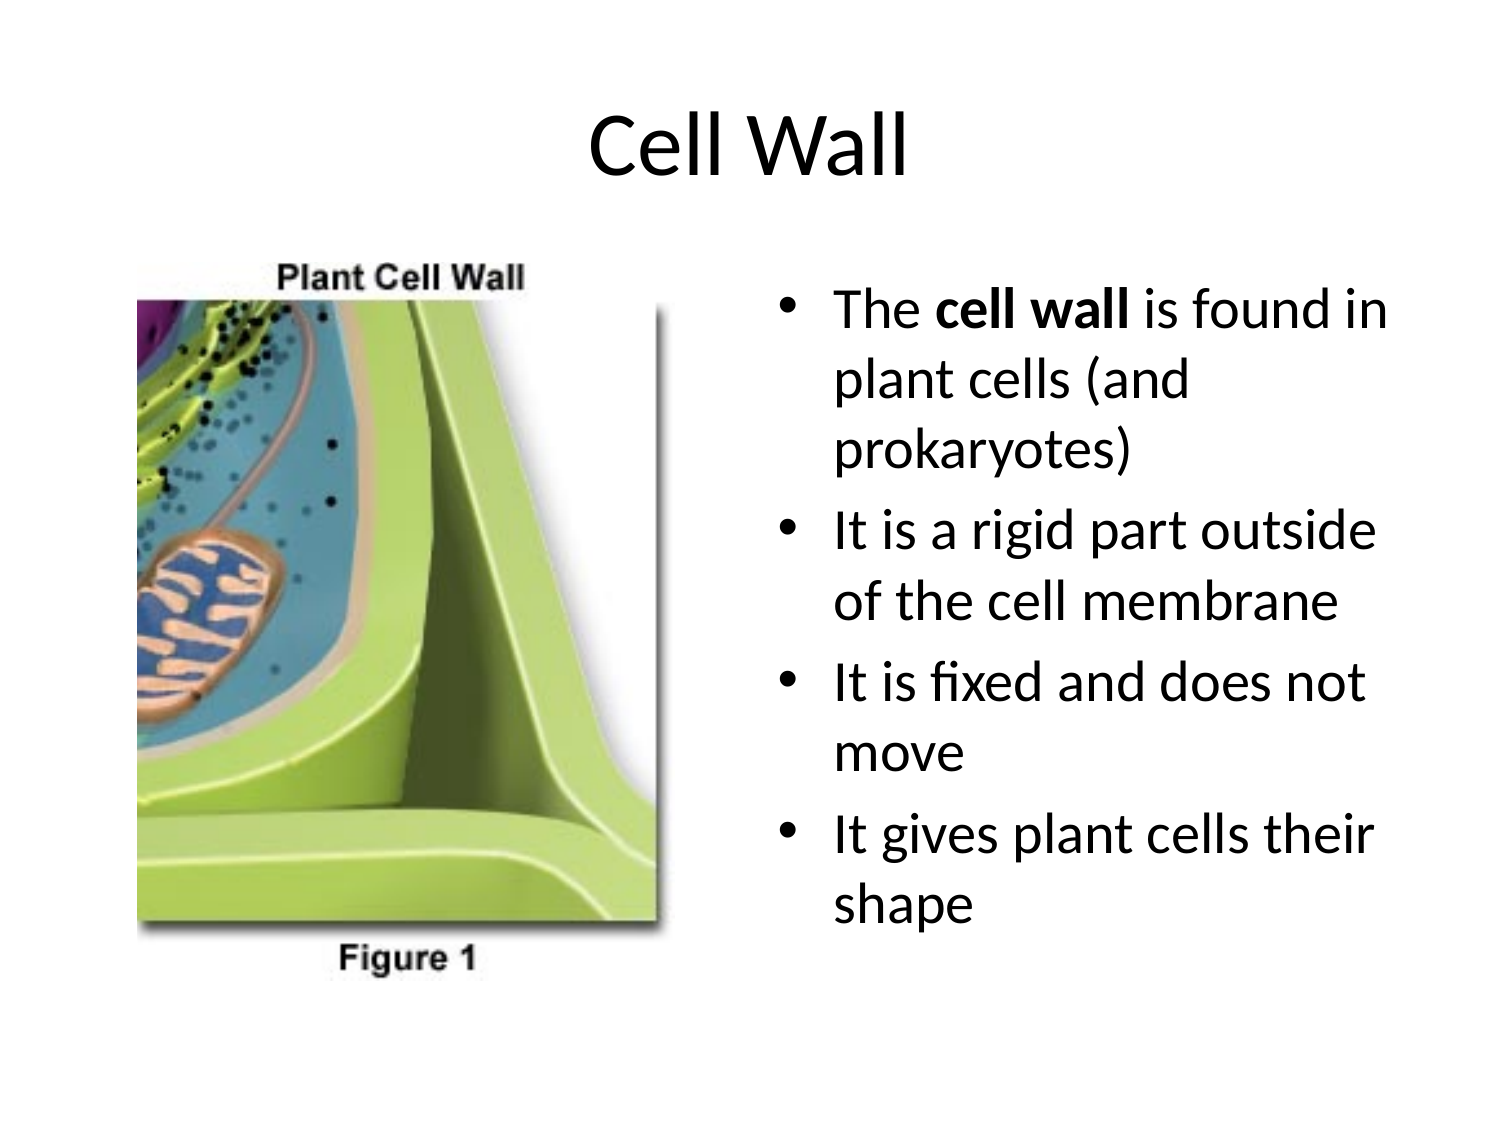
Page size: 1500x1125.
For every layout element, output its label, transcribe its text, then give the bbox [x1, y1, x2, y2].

list The cell wall is found in plant cells (and prokaryotes) It is a rigid part outside of the cell membrane It is fixed and does not move It gives plant cells their shape [762, 262, 1425, 1005]
title Cell Wall [75, 45, 1425, 233]
picture [137, 262, 676, 982]
